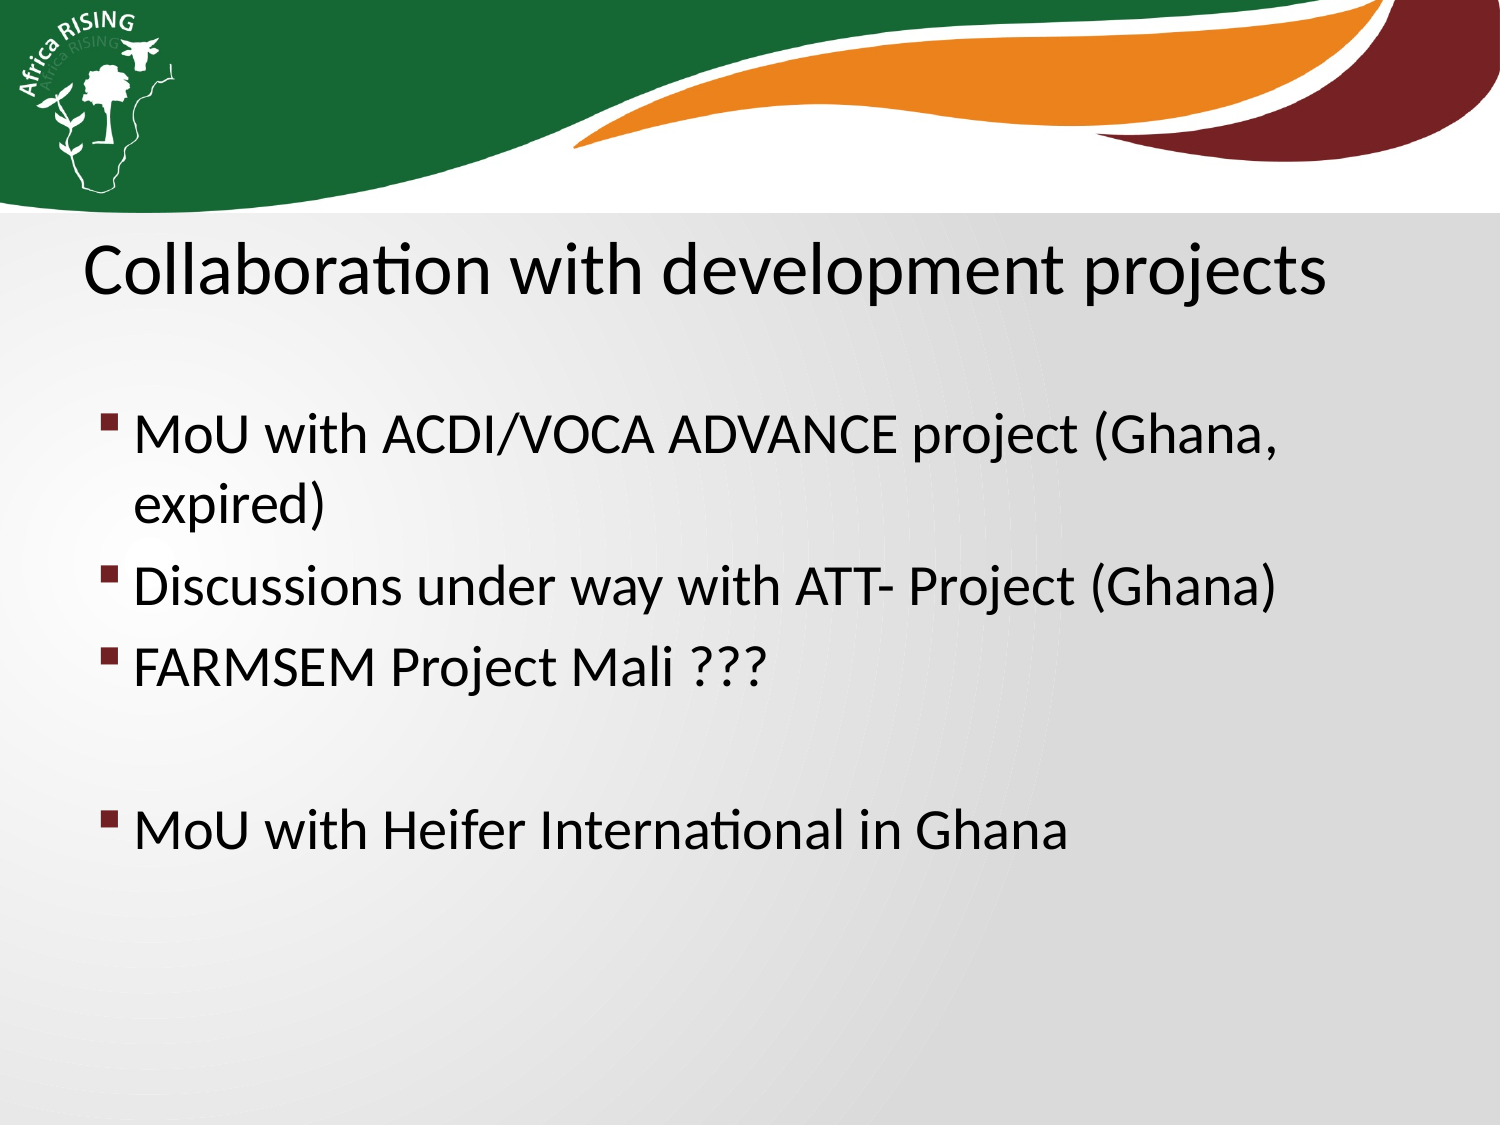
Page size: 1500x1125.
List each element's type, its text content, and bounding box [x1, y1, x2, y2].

picture [0, 0, 1500, 213]
list MoU with ACDI/VOCA ADVANCE project (Ghana, expired) Discussions under way with ATT- Project (Ghana) FARMSEM Project Mali ??? MoU with Heifer International in Ghana [62, 387, 1338, 1050]
list Collaboration with development projects [50, 212, 1500, 338]
